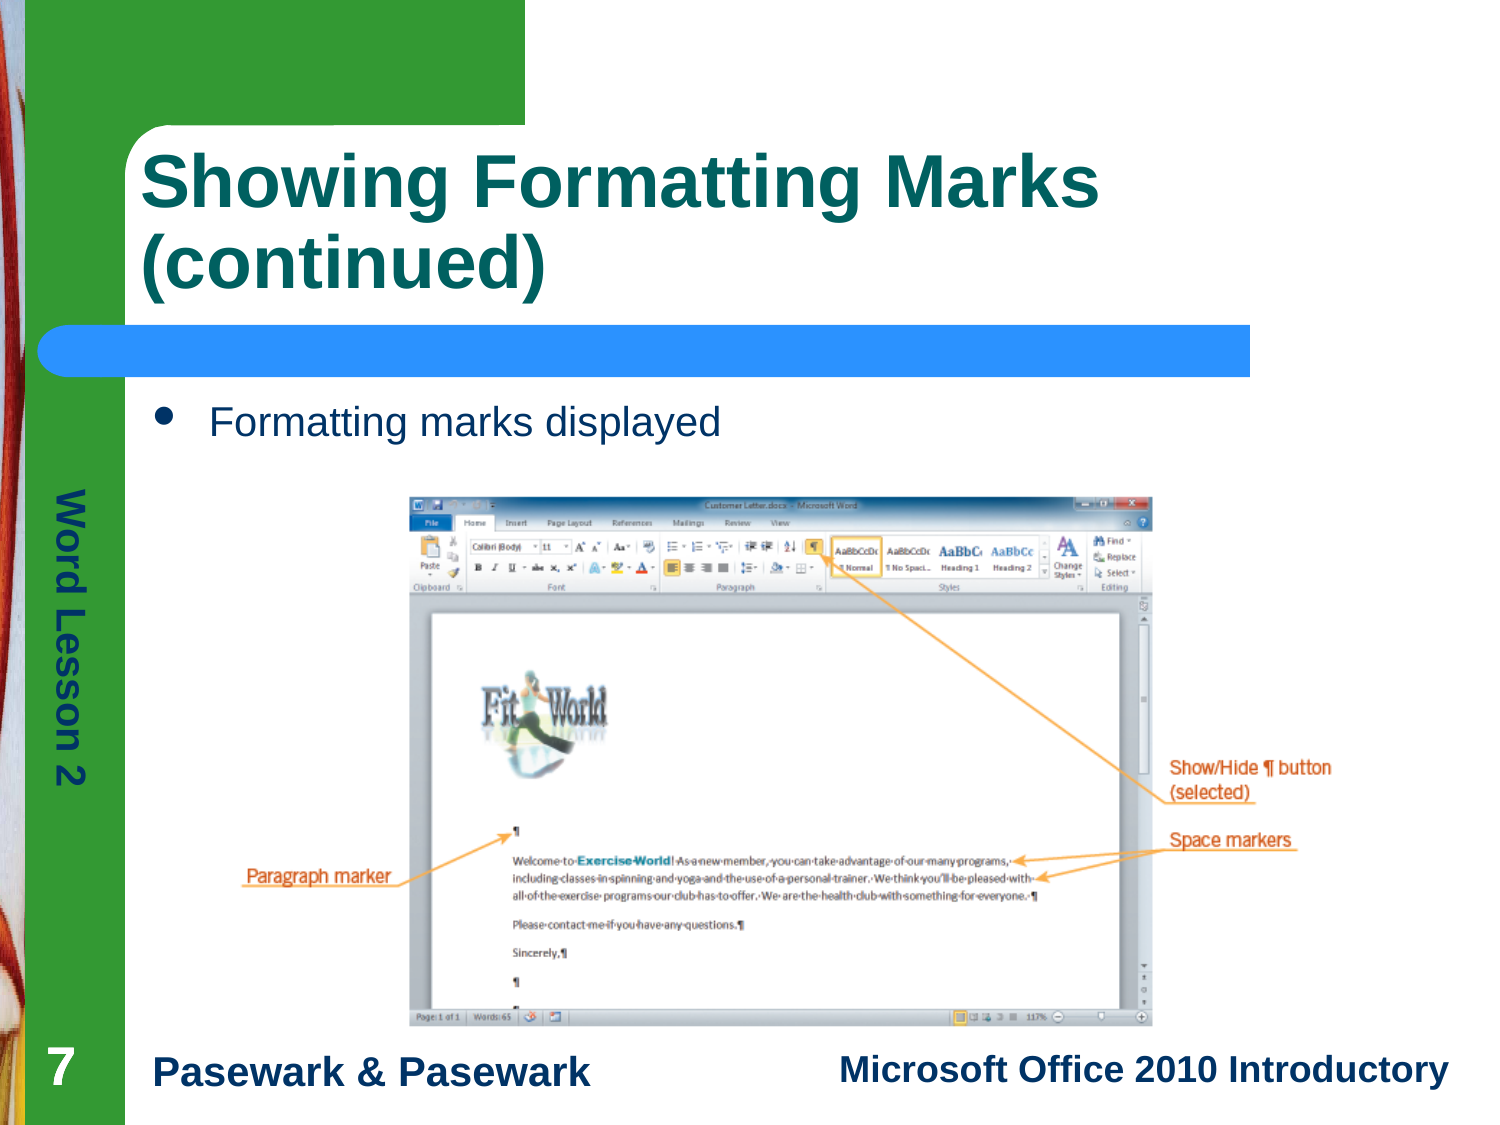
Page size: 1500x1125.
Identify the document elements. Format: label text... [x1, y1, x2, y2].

picture [185, 474, 1372, 1038]
title Showing Formatting Marks (continued) [124, 124, 1500, 313]
picture [0, 0, 25, 1125]
text_box Formatting marks displayed [137, 387, 1400, 488]
text_box 7 [13, 1023, 111, 1105]
